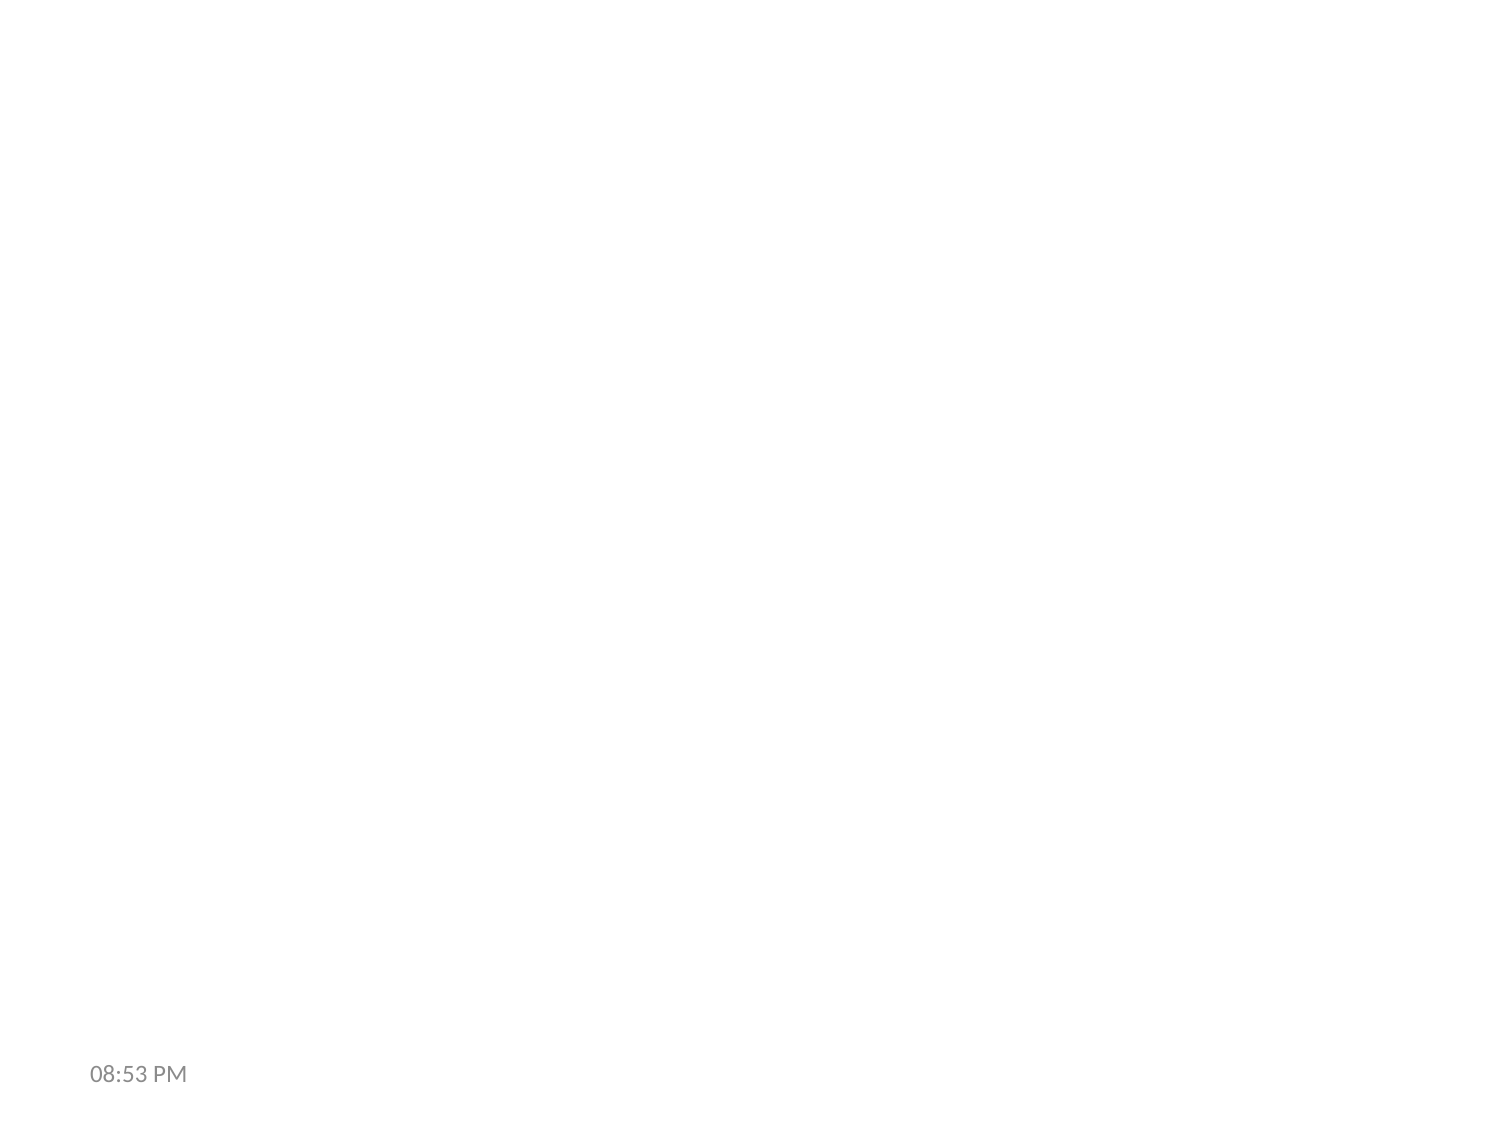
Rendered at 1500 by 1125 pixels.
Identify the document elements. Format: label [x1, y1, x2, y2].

slide_number [75, 1042, 425, 1103]
